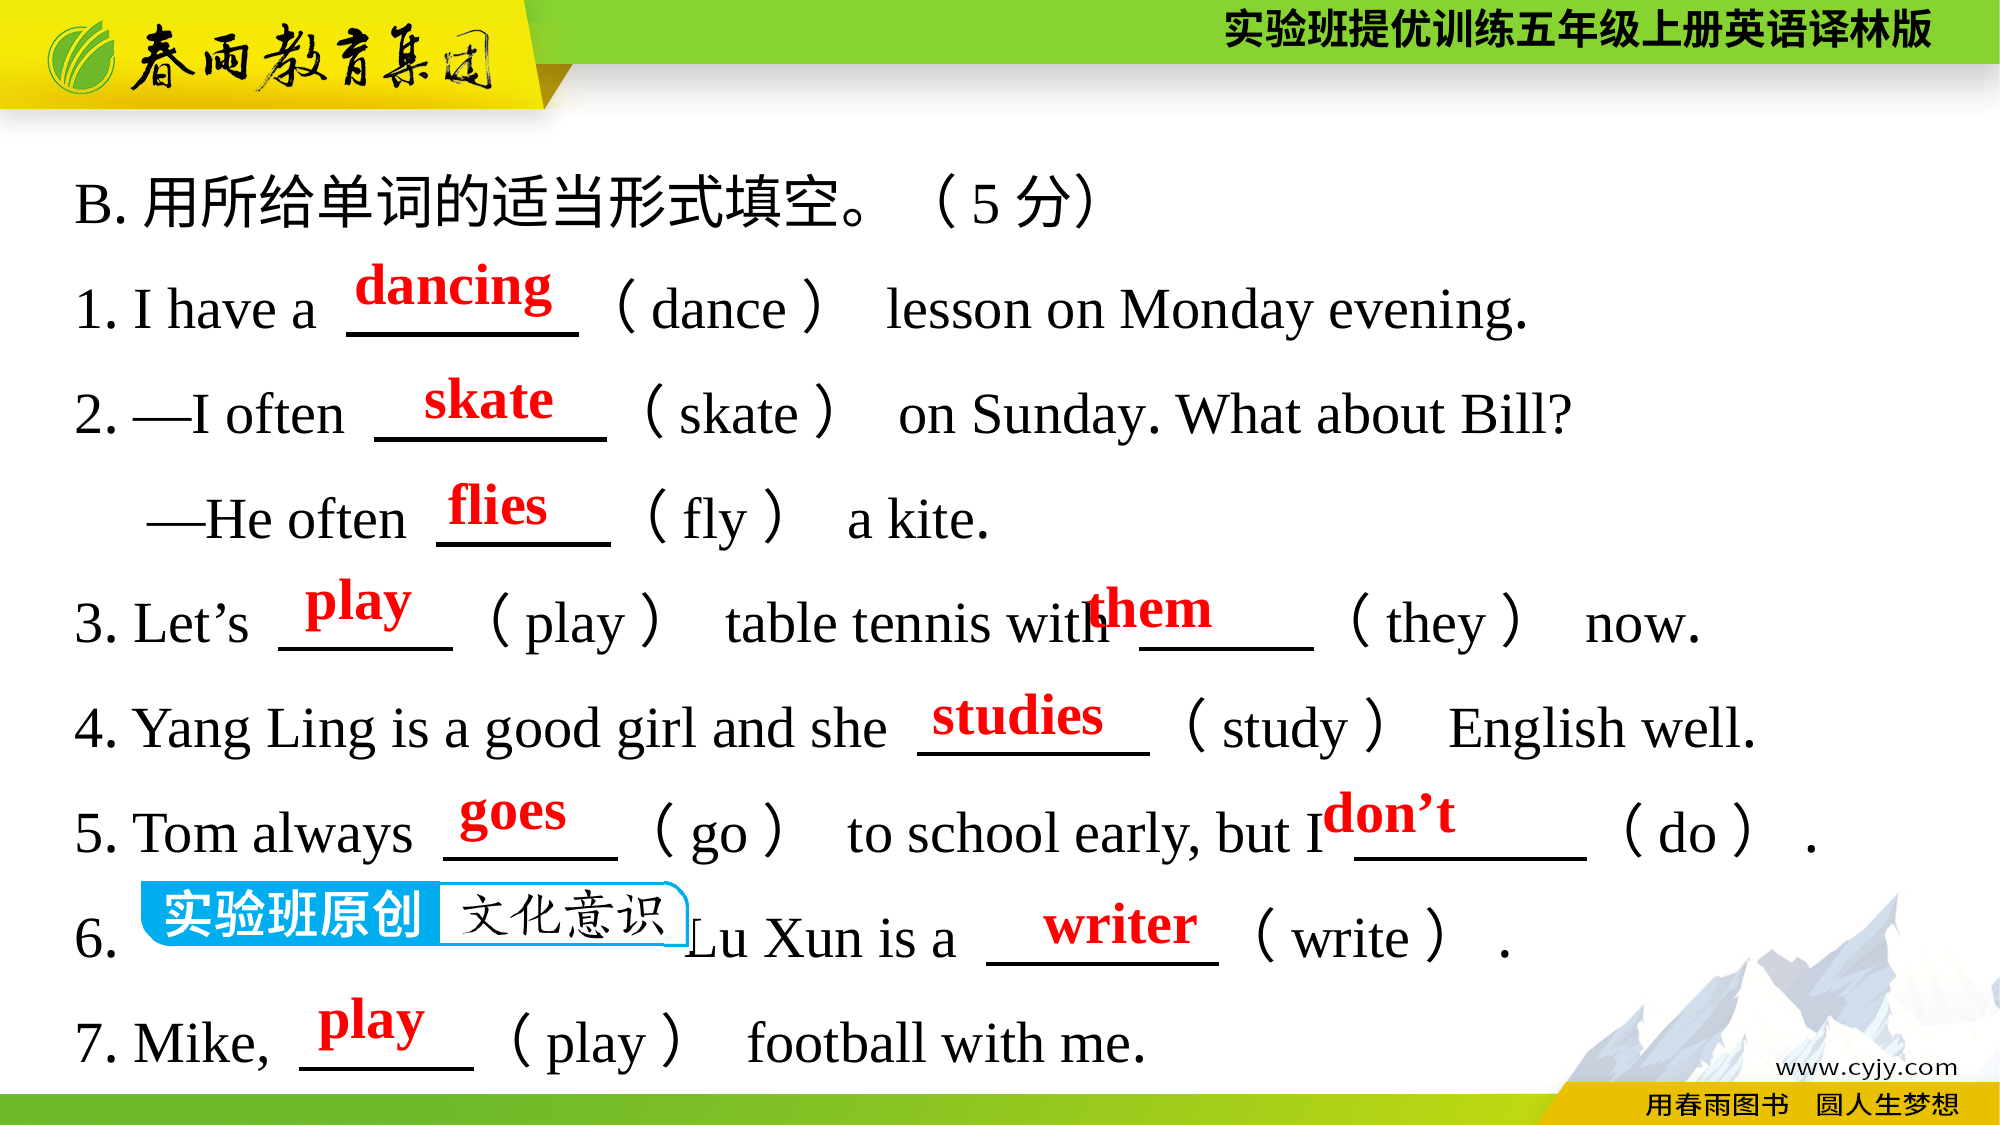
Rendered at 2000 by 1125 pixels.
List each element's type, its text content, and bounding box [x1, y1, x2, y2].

list B.用所给单词的适当形式填空。（5分） 1. I have a （dance） lesson on Monday evening. 2. —I often （skate） on Sunday. What about Bill? —He often （fly） a kite. 3. Let’s （play） table tennis with （they） now. 4. Yang Ling is a good girl and she （study） English well. 5. Tom always （go） to school early, but I （do）. 6. Lu Xun is a （write）. 7. Mike, （play） football with me. [59, 122, 1944, 1092]
text_box play [291, 553, 429, 639]
text_box flies [433, 458, 564, 544]
picture [0, 0, 2000, 1125]
text_box studies [918, 668, 1120, 754]
text_box goes [445, 763, 582, 849]
text_box writer [1028, 877, 1214, 963]
text_box them [1071, 561, 1228, 647]
text_box don’t [1307, 767, 1471, 852]
text_box skate [410, 352, 570, 438]
text_box play [303, 972, 441, 1058]
text_box dancing [339, 238, 568, 324]
